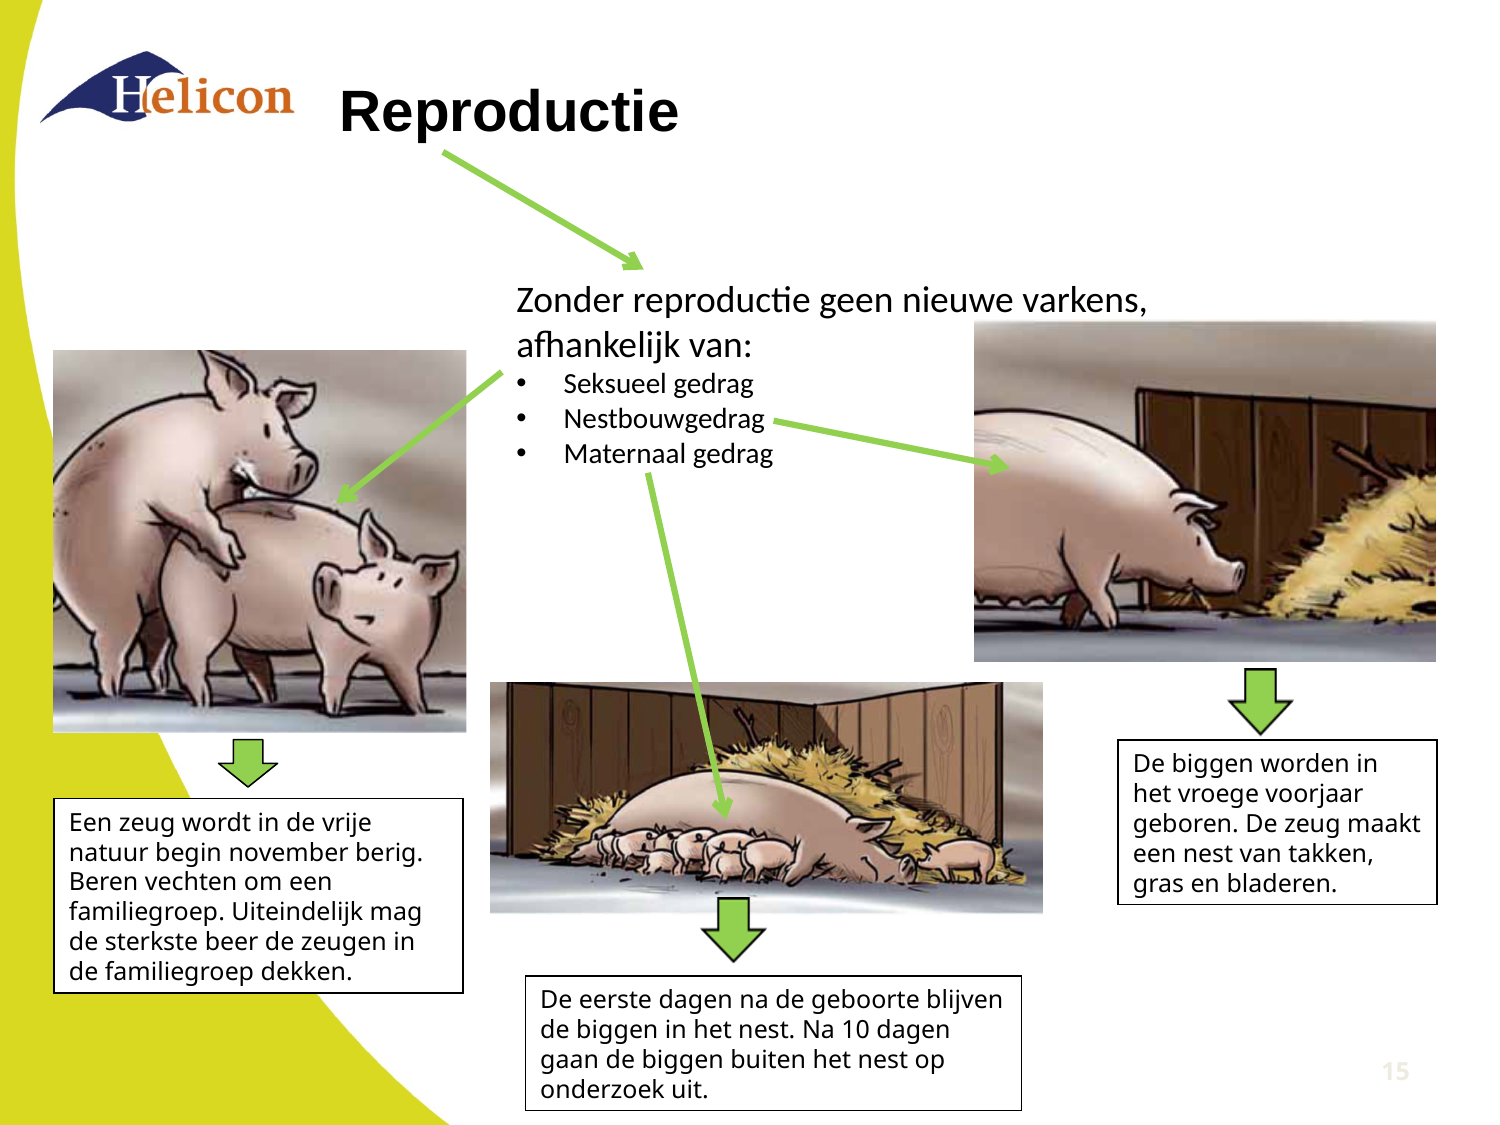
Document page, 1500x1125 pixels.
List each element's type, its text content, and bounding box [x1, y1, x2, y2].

text_box Zonder reproductie geen nieuwe varkens, afhankelijk van: Seksueel gedrag Nestbouwgedrag Maternaal gedrag [501, 267, 1294, 477]
text_box Een zeug wordt in de vrije natuur begin november berig. Beren vechten om een familiegroep. Uiteindelijk mag de sterkste beer de zeugen in de familiegroep dekken. [54, 798, 464, 994]
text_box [773, 420, 1011, 469]
picture [0, 0, 1500, 1125]
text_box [442, 151, 644, 270]
text_box [218, 741, 278, 788]
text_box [647, 472, 727, 820]
text_box De biggen worden in het vroege voorjaar geboren. De zeug maakt een nest van takken, gras en bladeren. [1118, 740, 1438, 905]
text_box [336, 378, 502, 504]
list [52, 349, 467, 733]
slide_number 15 [1074, 1042, 1425, 1103]
title Reproductie [324, 54, 1415, 161]
text_box De eerste dagen na de geboorte blijven de biggen in het nest. Na 10 dagen gaan de biggen buiten het nest op onderzoek uit. [525, 976, 1022, 1111]
